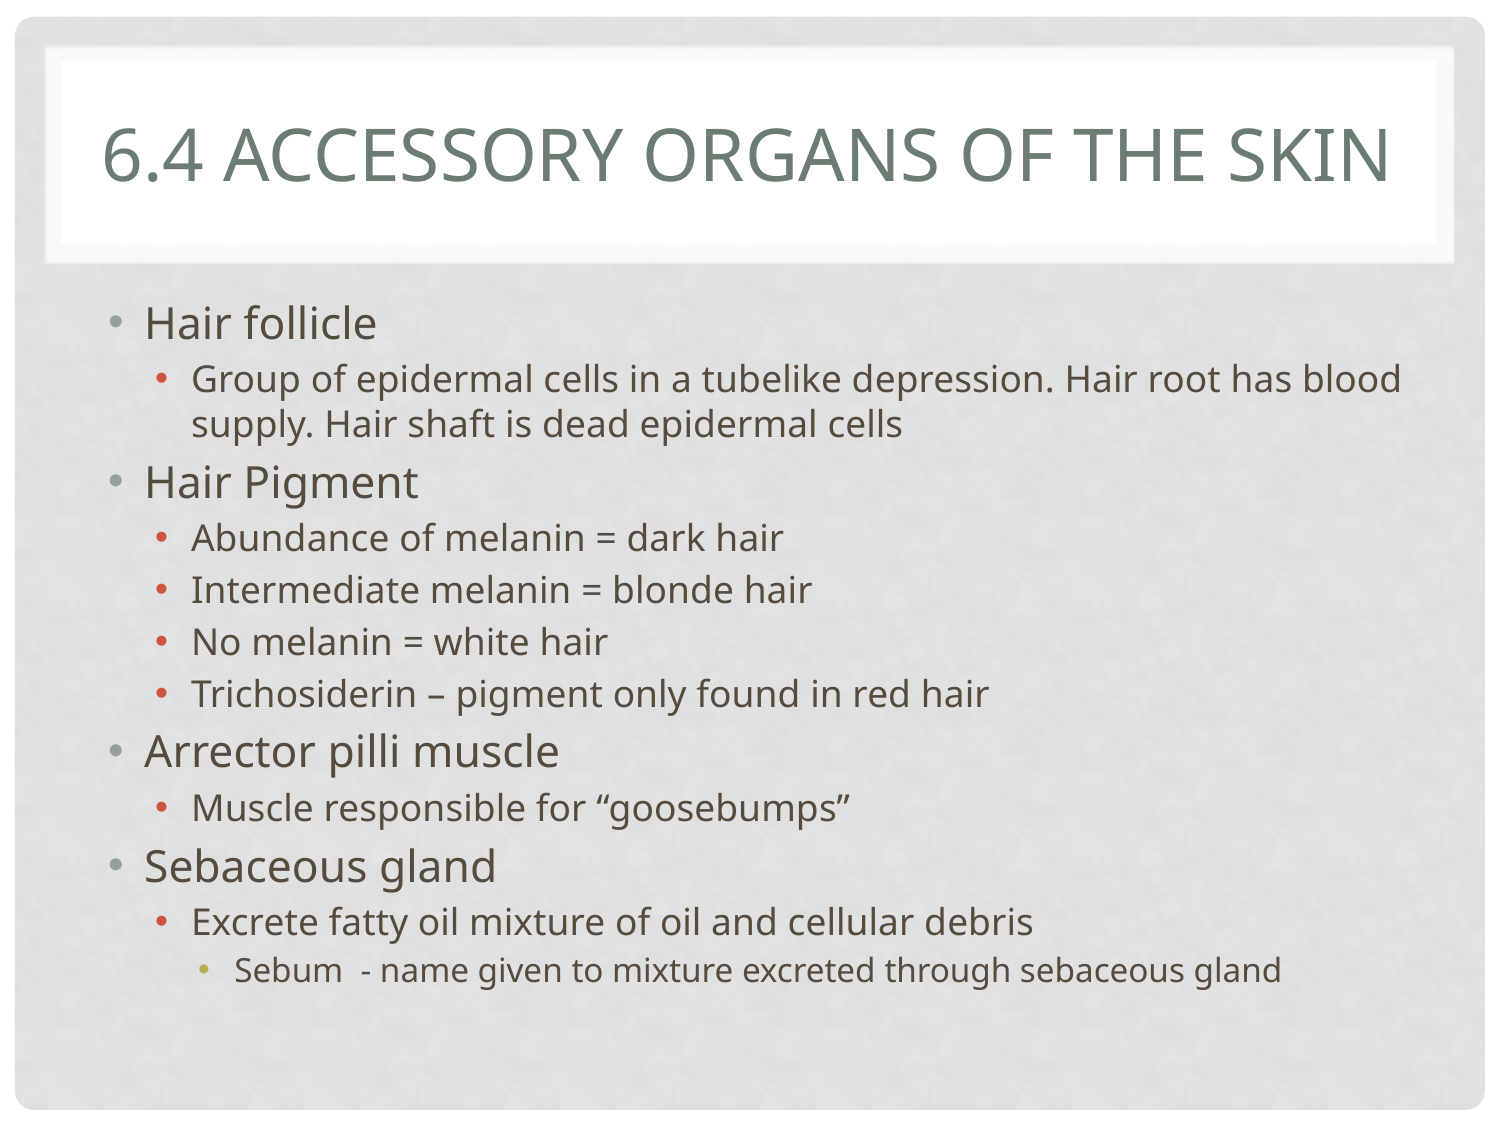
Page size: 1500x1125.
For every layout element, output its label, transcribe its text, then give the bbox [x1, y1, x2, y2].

list Hair follicle Group of epidermal cells in a tubelike depression. Hair root has blood supply. Hair shaft is dead epidermal cells Hair Pigment Abundance of melanin = dark hair Intermediate melanin = blonde hair No melanin = white hair Trichosiderin – pigment only found in red hair Arrector pilli muscle Muscle responsible for “goosebumps” Sebaceous gland Excrete fatty oil mixture of oil and cellular debris Sebum - name given to mixture excreted through sebaceous gland [75, 287, 1425, 1005]
title 6.4 Accessory Organs of the Skin [69, 66, 1425, 238]
